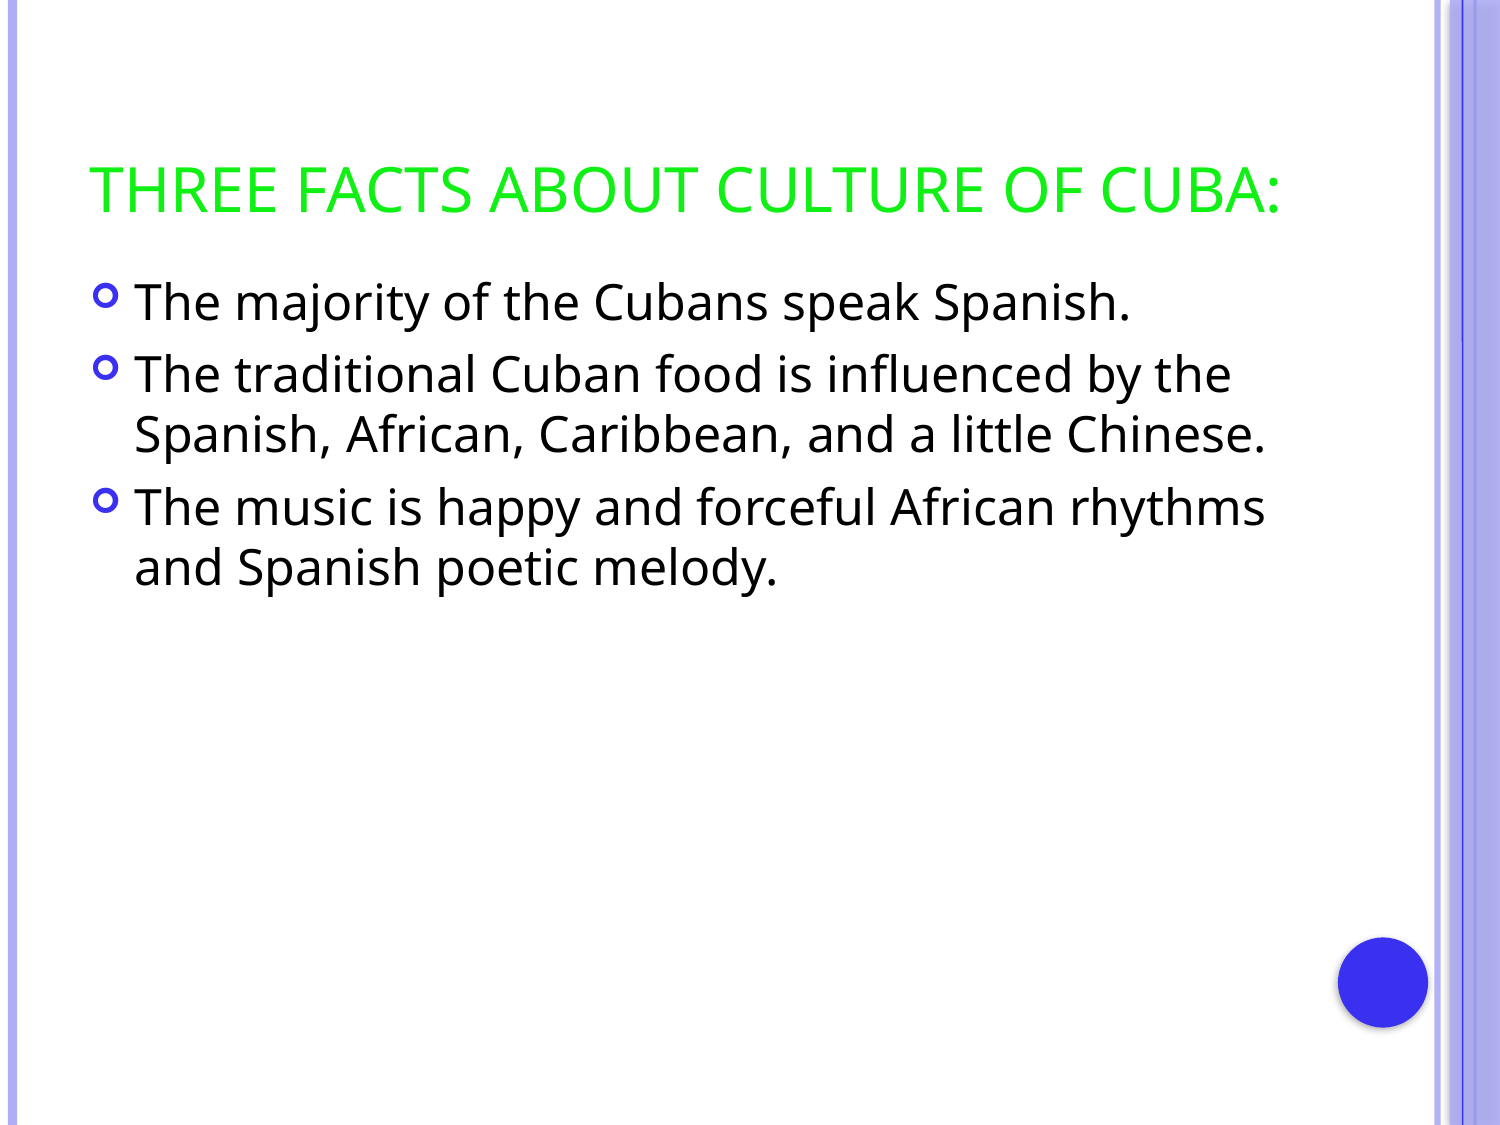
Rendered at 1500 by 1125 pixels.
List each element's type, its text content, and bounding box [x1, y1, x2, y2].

list The majority of the Cubans speak Spanish. The traditional Cuban food is influenced by the Spanish, African, Caribbean, and a little Chinese. The music is happy and forceful African rhythms and Spanish poetic melody. [74, 262, 1301, 1063]
title Three facts about culture of Cuba: [75, 45, 1300, 233]
